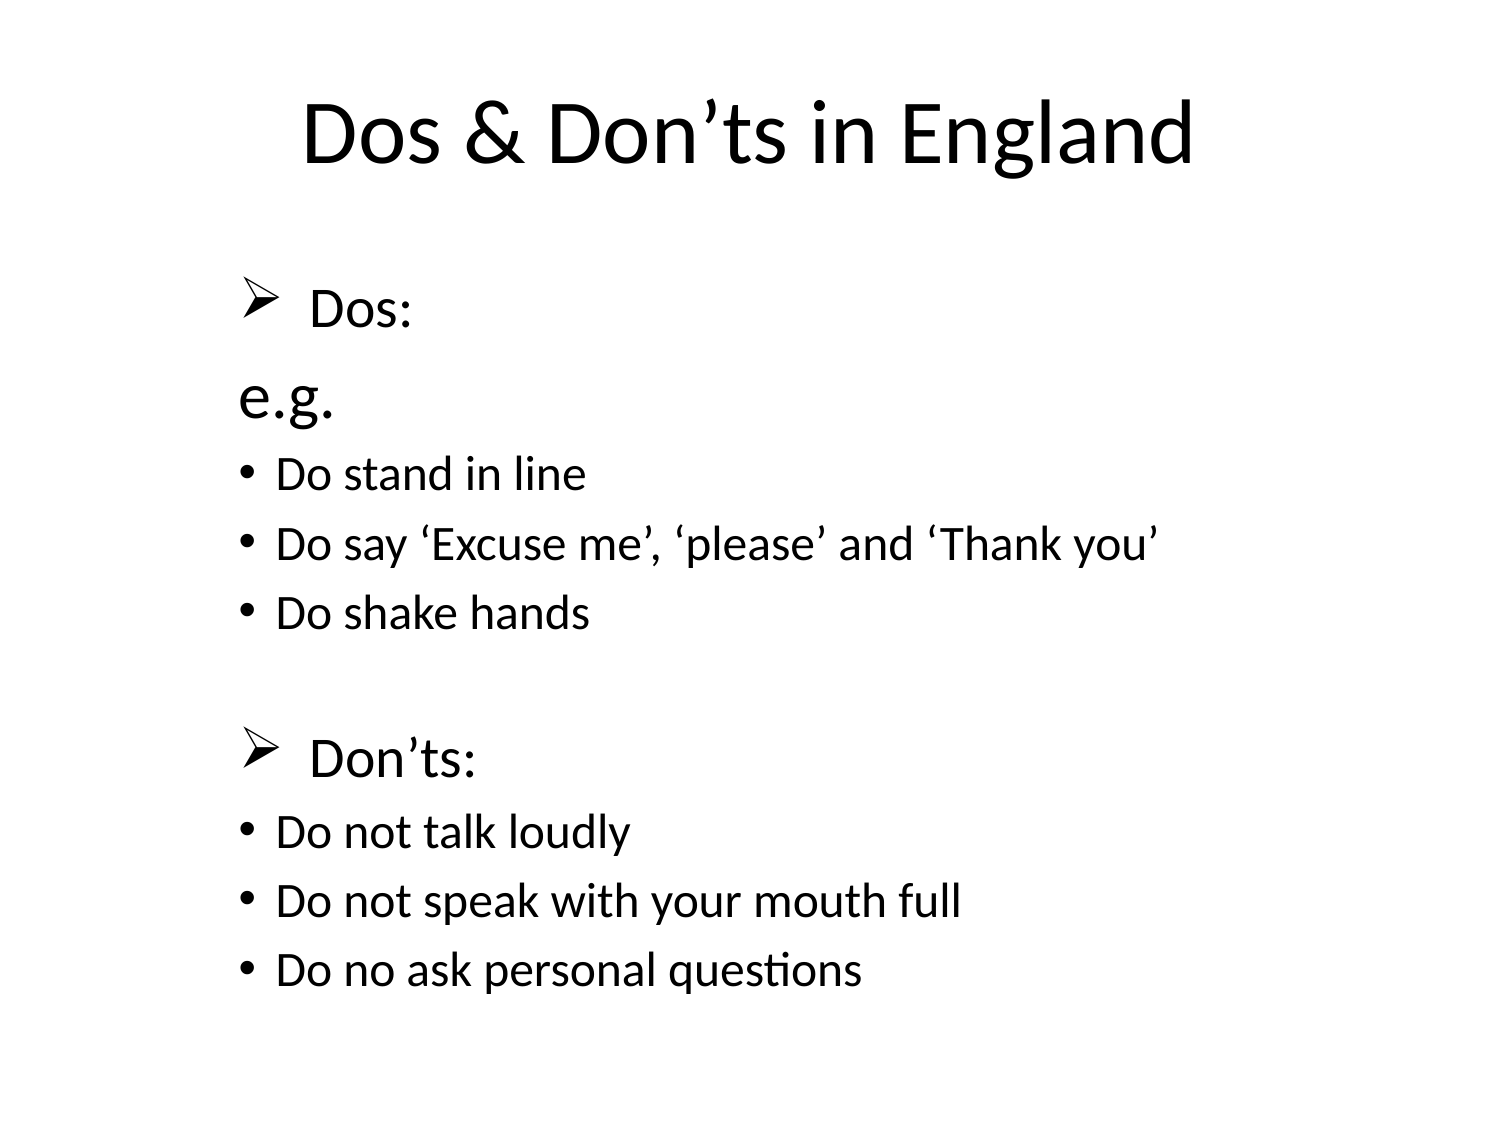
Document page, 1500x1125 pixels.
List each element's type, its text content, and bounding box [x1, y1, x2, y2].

list Dos: e.g. Do stand in line Do say ‘Excuse me’, ‘please’ and ‘Thank you’ Do shake hands Don’ts: Do not talk loudly Do not speak with your mouth full Do no ask personal questions [75, 262, 1425, 1005]
title Dos & Don’ts in England [75, 45, 1425, 209]
